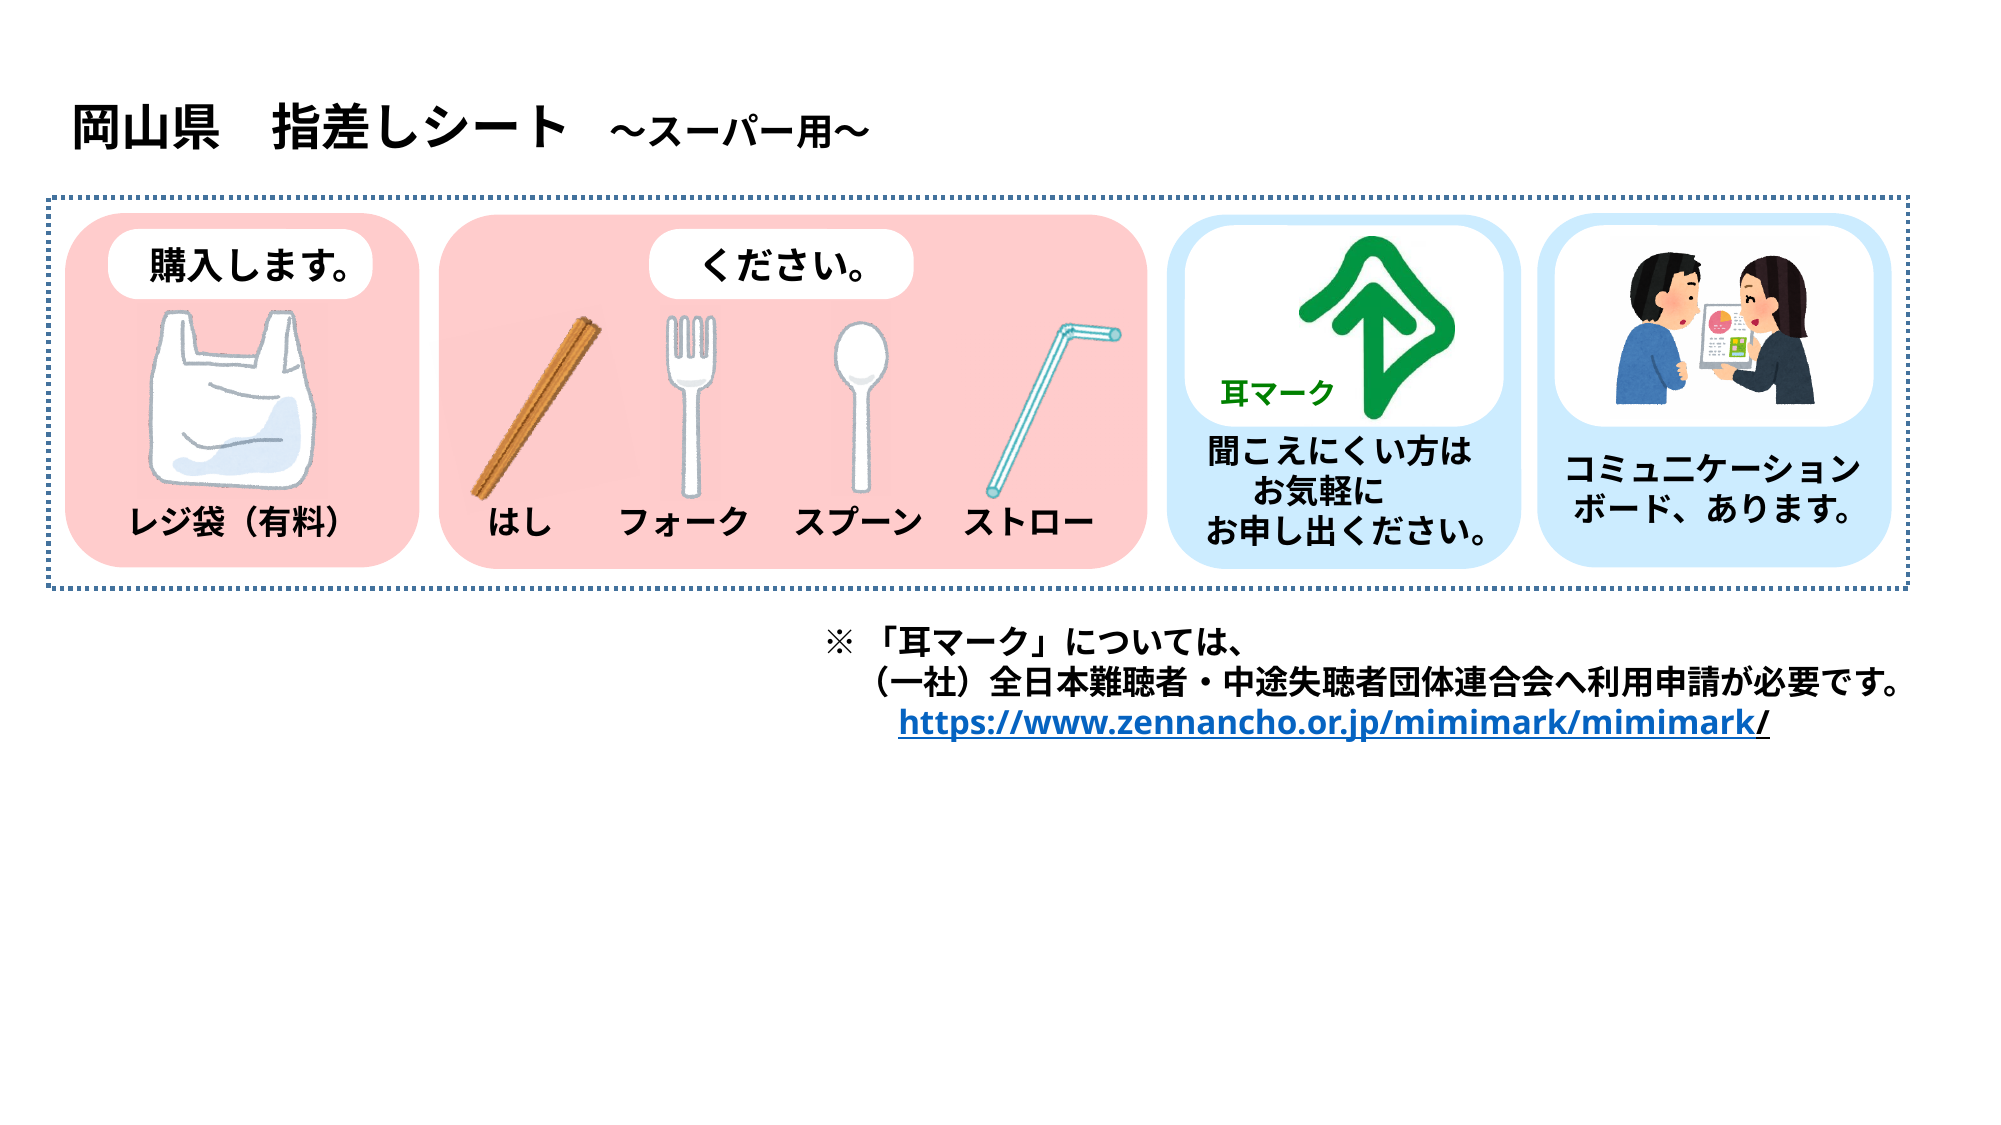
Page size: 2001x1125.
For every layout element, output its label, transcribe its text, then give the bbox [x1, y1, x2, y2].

picture [965, 318, 1143, 497]
text_box ※「耳マーク」については、 （一社）全日本難聴者・中途失聴者団体連合会へ利用申請が必要です。 https://www.zennancho.or.jp/mimimark/mimimark/ [809, 613, 1946, 754]
picture [137, 303, 328, 499]
text_box 岡山県 指差しシート ～スーパー用～ [56, 88, 887, 163]
picture [660, 305, 721, 501]
picture [831, 301, 891, 496]
picture [1610, 236, 1820, 419]
text_box [47, 196, 1909, 590]
picture [445, 319, 623, 498]
picture [1299, 236, 1455, 426]
